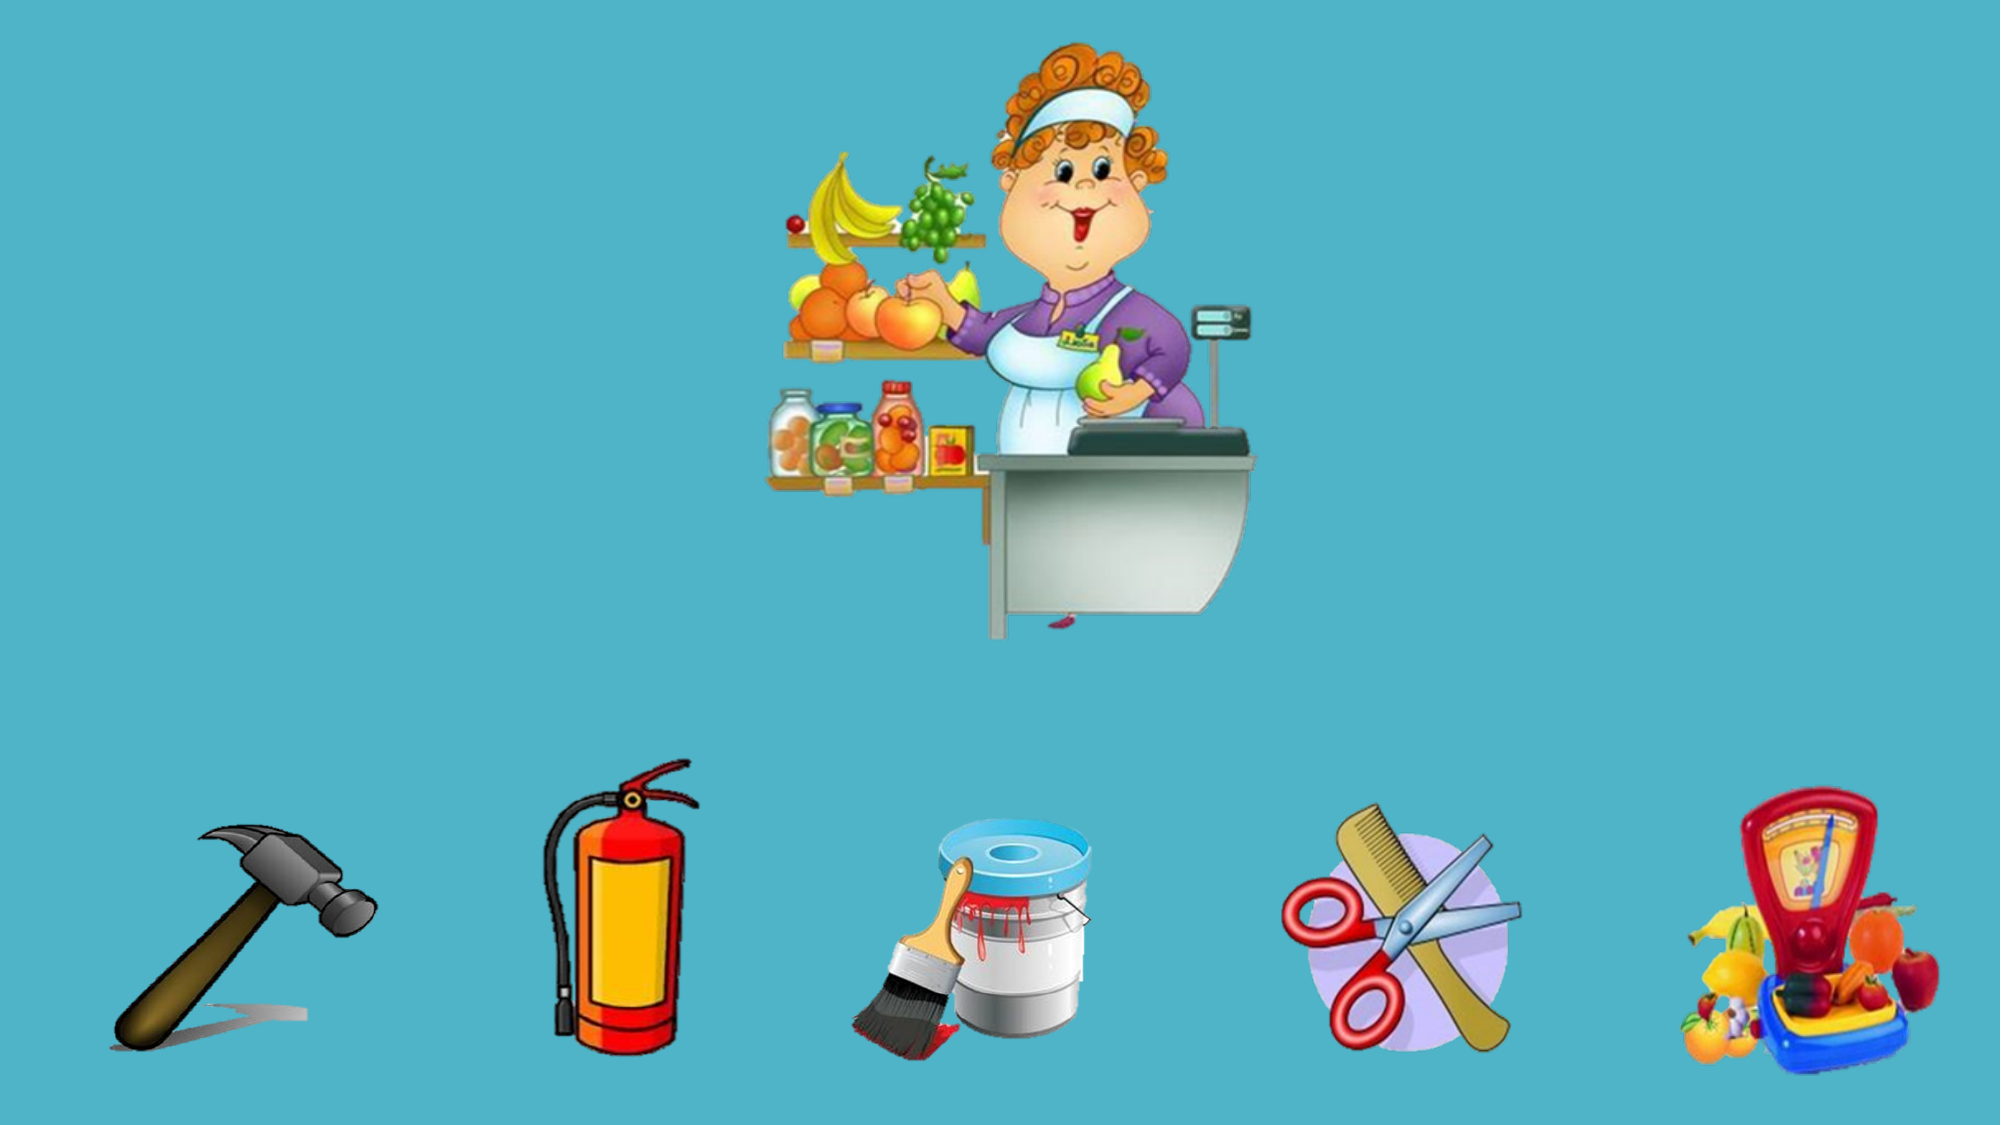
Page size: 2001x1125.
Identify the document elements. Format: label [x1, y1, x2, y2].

picture [845, 794, 1102, 1070]
picture [720, 31, 1275, 649]
picture [1661, 771, 1948, 1083]
picture [533, 752, 714, 1064]
picture [1273, 790, 1538, 1064]
picture [91, 803, 382, 1056]
